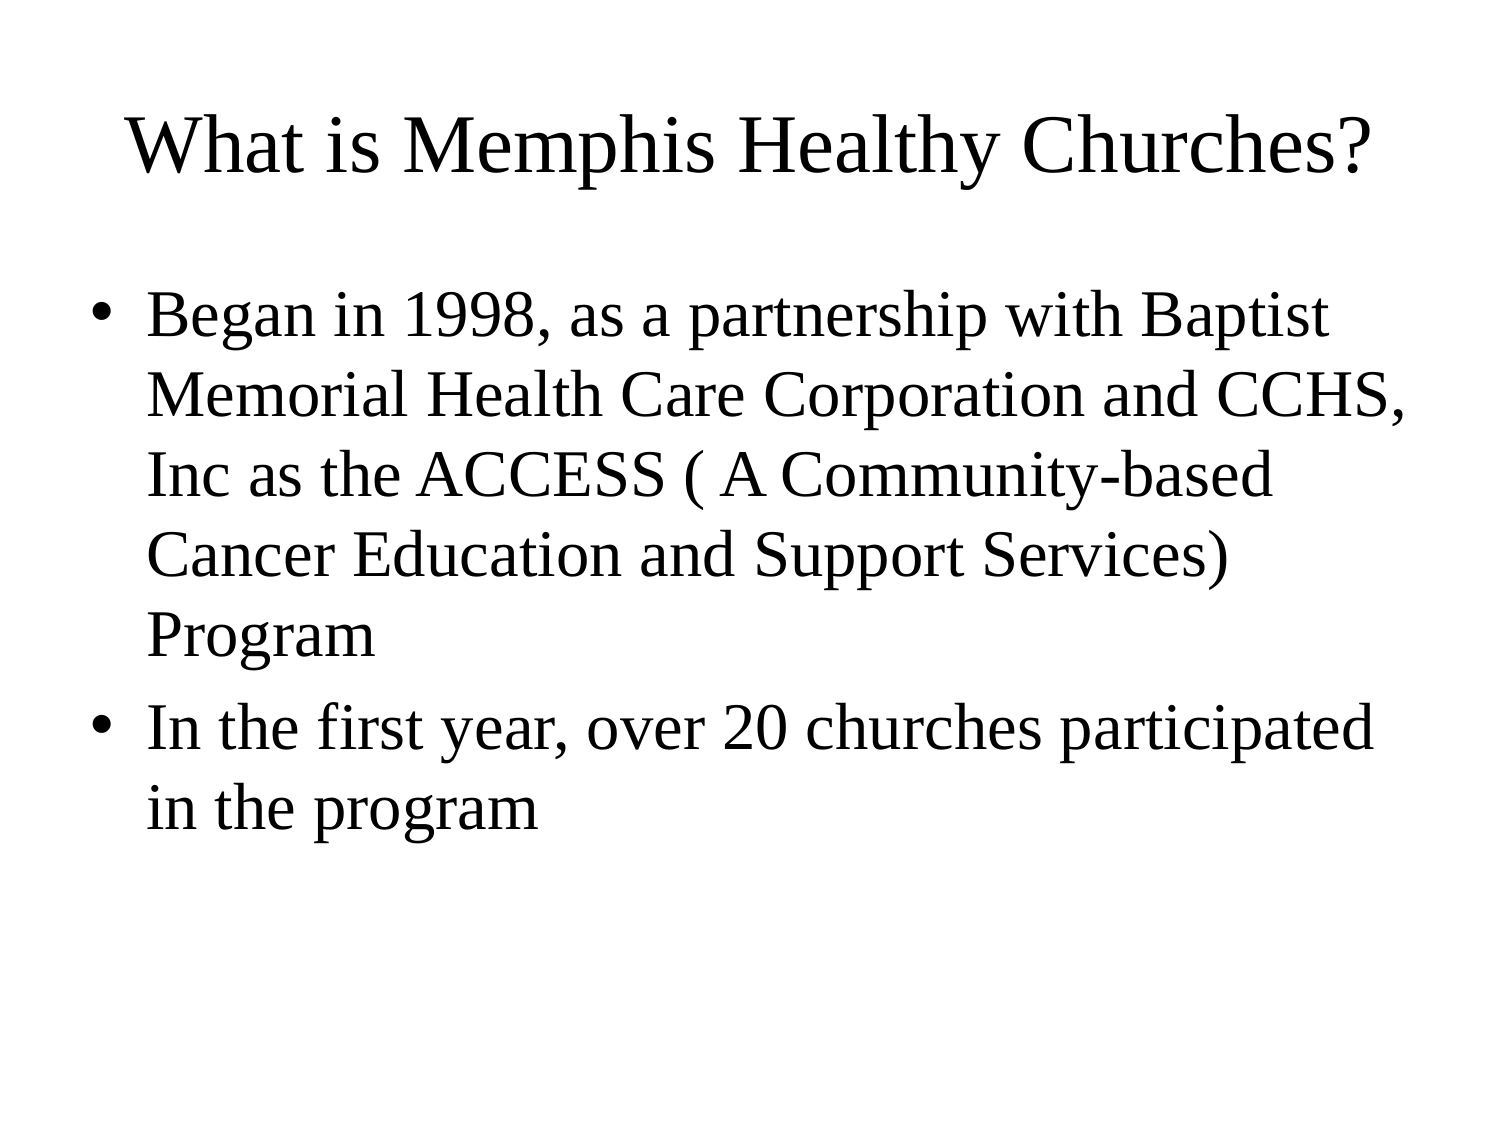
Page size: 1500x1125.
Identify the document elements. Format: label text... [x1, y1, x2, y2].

title What is Memphis Healthy Churches? [74, 44, 1426, 233]
list Began in 1998, as a partnership with Baptist Memorial Health Care Corporation and CCHS, Inc as the ACCESS ( A Community-based Cancer Education and Support Services) Program In the first year, over 20 churches participated in the program [74, 262, 1426, 1006]
